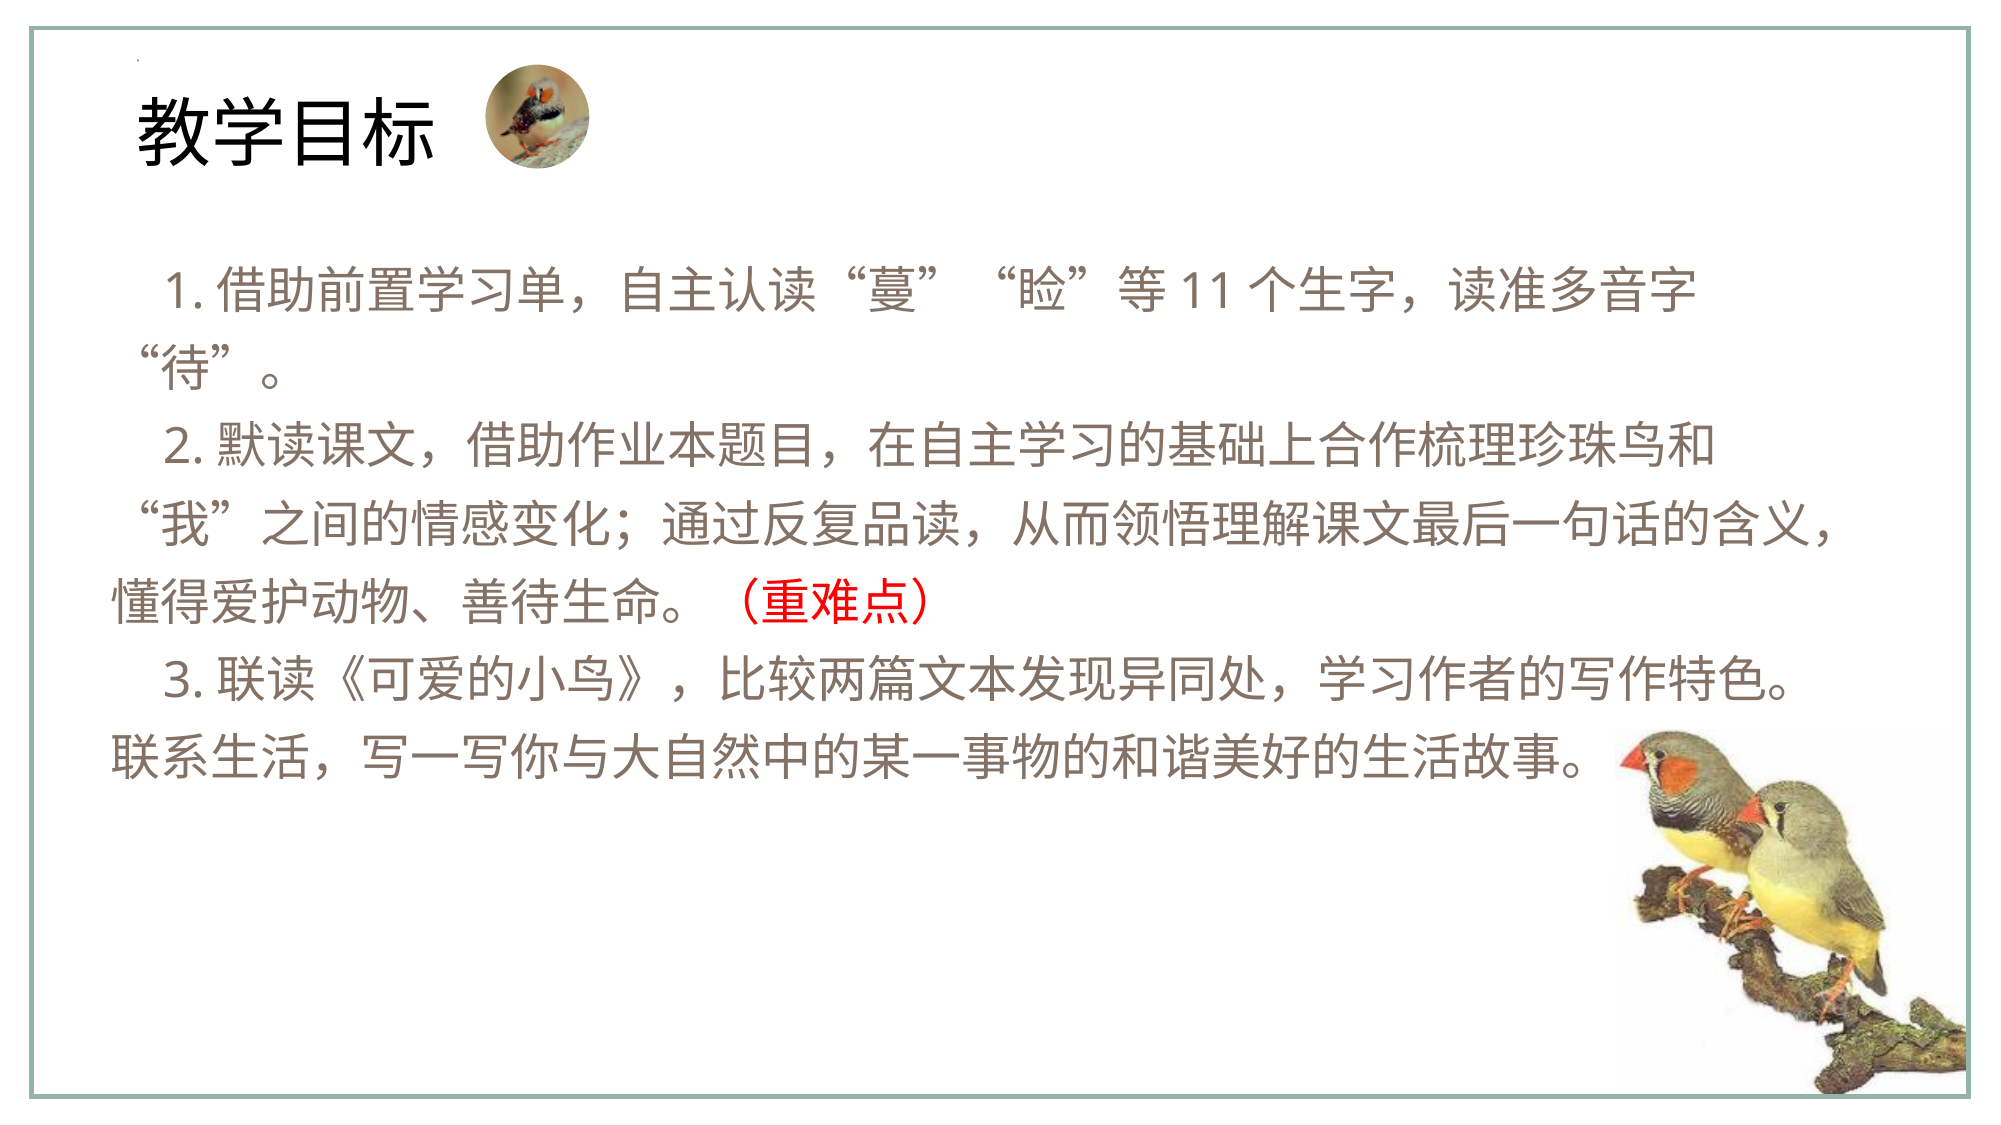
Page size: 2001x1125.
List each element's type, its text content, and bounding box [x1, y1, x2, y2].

text_box [502, 63, 591, 168]
text_box 1.借助前置学习单，自主认读“蔓”“睑”等11个生字，读准多音字“待”。 2.默读课文，借助作业本题目，在自主学习的基础上合作梳理珍珠鸟和“我”之间的情感变化；通过反复品读，从而领悟理解课文最后一句话的含义，懂得爱护动物、善待生命。（重难点） 3.联读《可爱的小鸟》，比较两篇文本发现异同处，学习作者的写作特色。联系生活，写一写你与大自然中的某一事物的和谐美好的生活故事。 [96, 232, 1842, 794]
text_box 教学目标 [121, 77, 552, 183]
picture [1615, 729, 1969, 1097]
text_box [30, 27, 1970, 1098]
